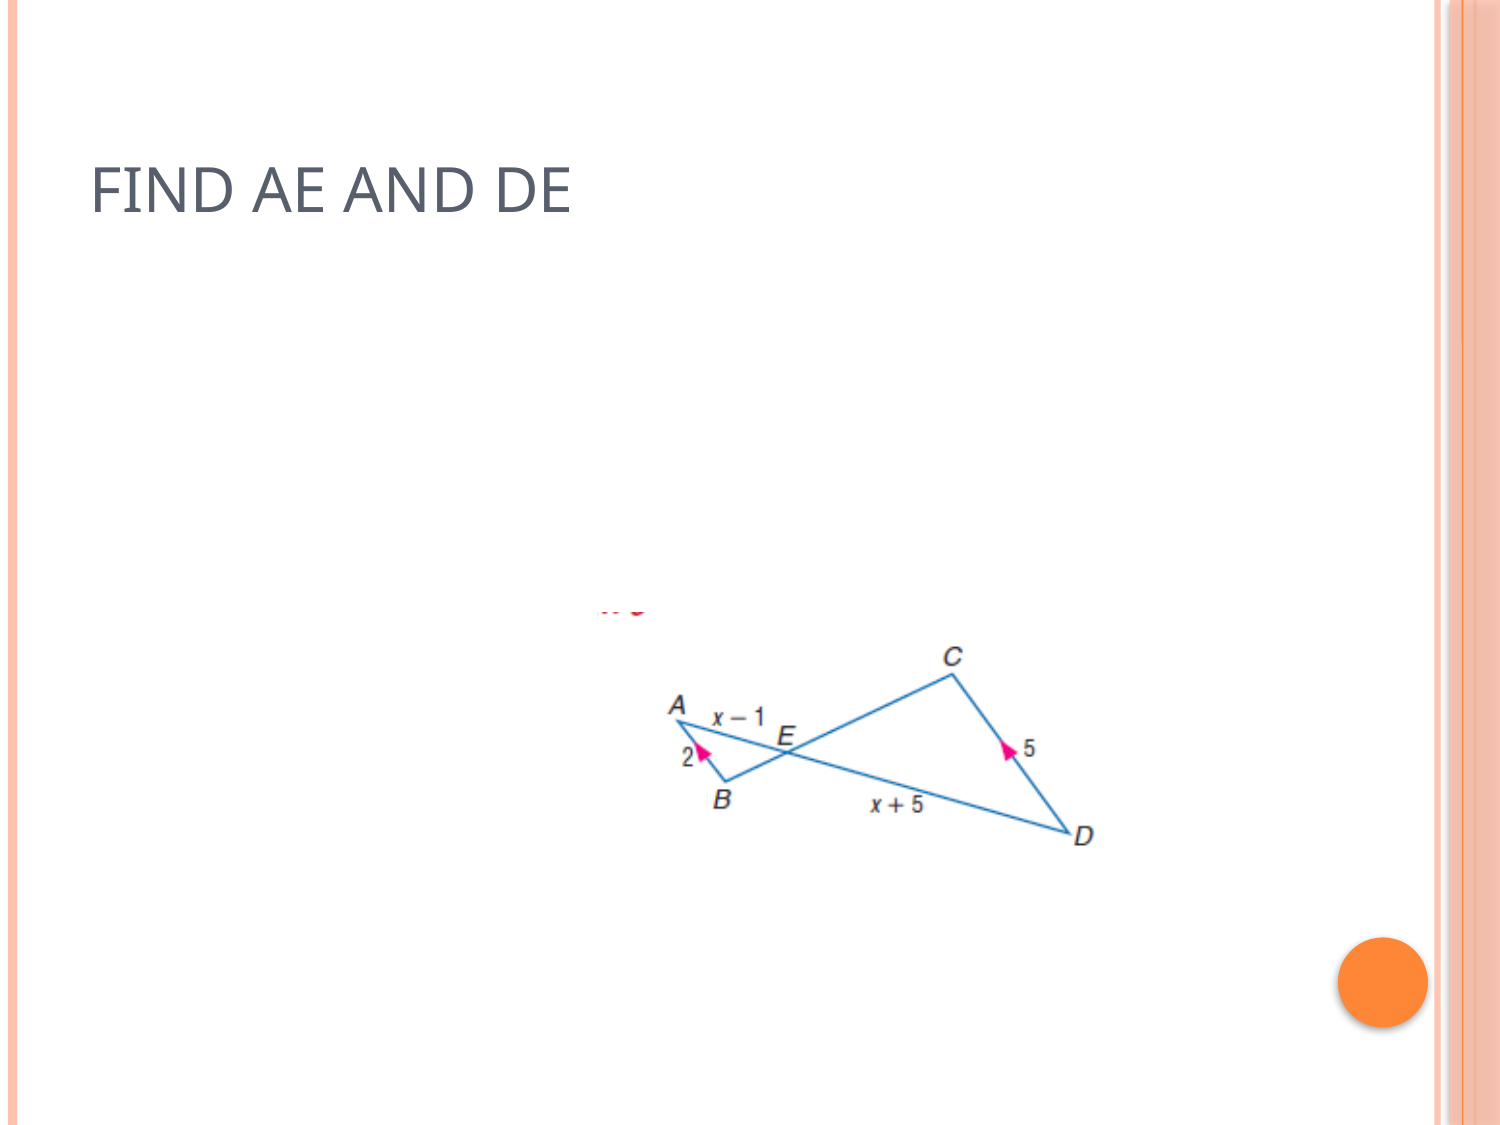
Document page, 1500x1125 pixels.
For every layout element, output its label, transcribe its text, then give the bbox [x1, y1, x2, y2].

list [596, 611, 1138, 913]
title Find ae and de [75, 45, 1300, 233]
